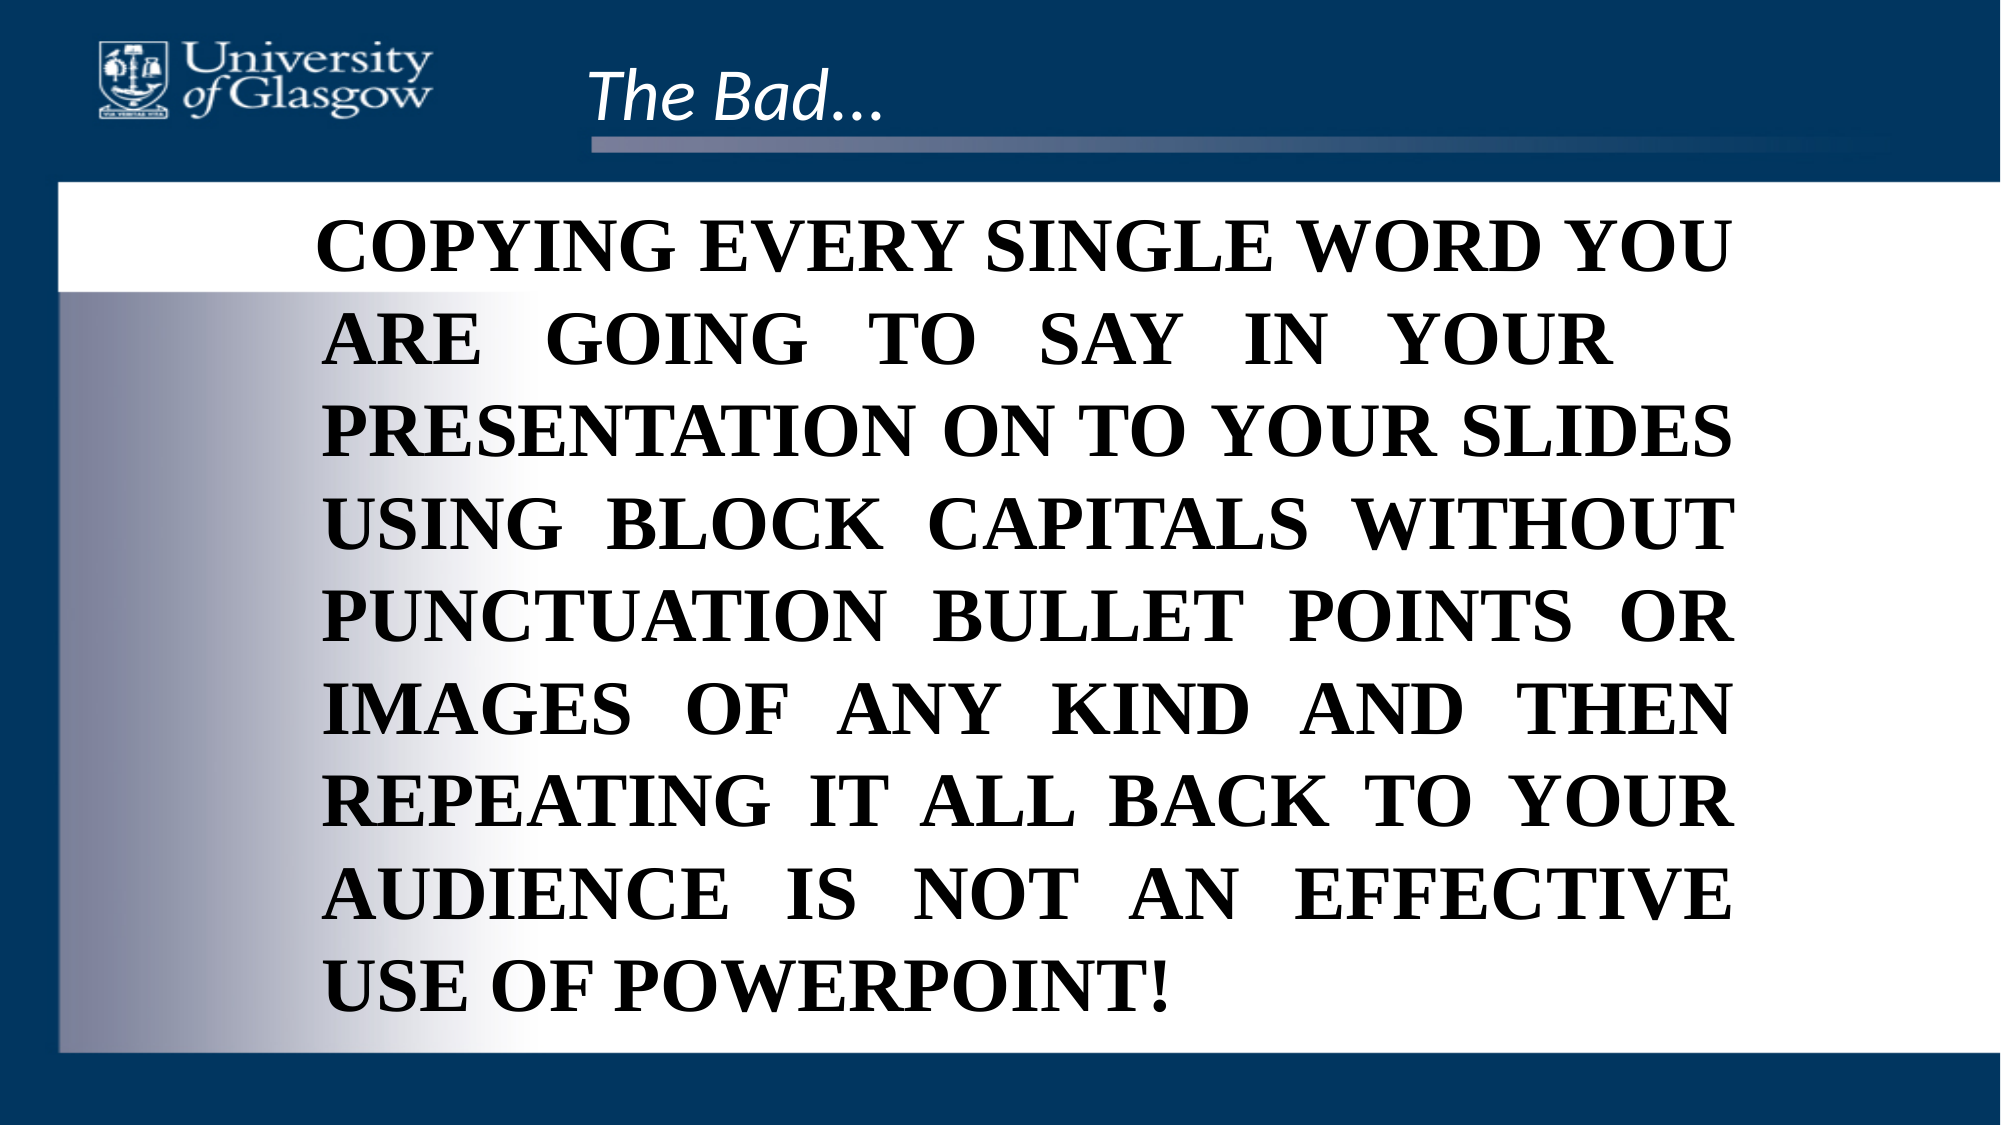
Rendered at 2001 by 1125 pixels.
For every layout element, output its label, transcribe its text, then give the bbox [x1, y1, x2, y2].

title The Bad... [570, 31, 1930, 150]
picture [0, 0, 2001, 1125]
list COPYING EVERY SINGLE WORD YOU ARE GOING TO SAY IN YOUR PRESENTATION ON TO YOUR SLIDES USING BLOCK CAPITALS WITHOUT PUNCTUATION BULLET POINTS OR IMAGES OF ANY KIND AND THEN REPEATING IT ALL BACK TO YOUR AUDIENCE IS NOT AN EFFECTIVE USE OF POWERPOINT! [249, 184, 1750, 1047]
